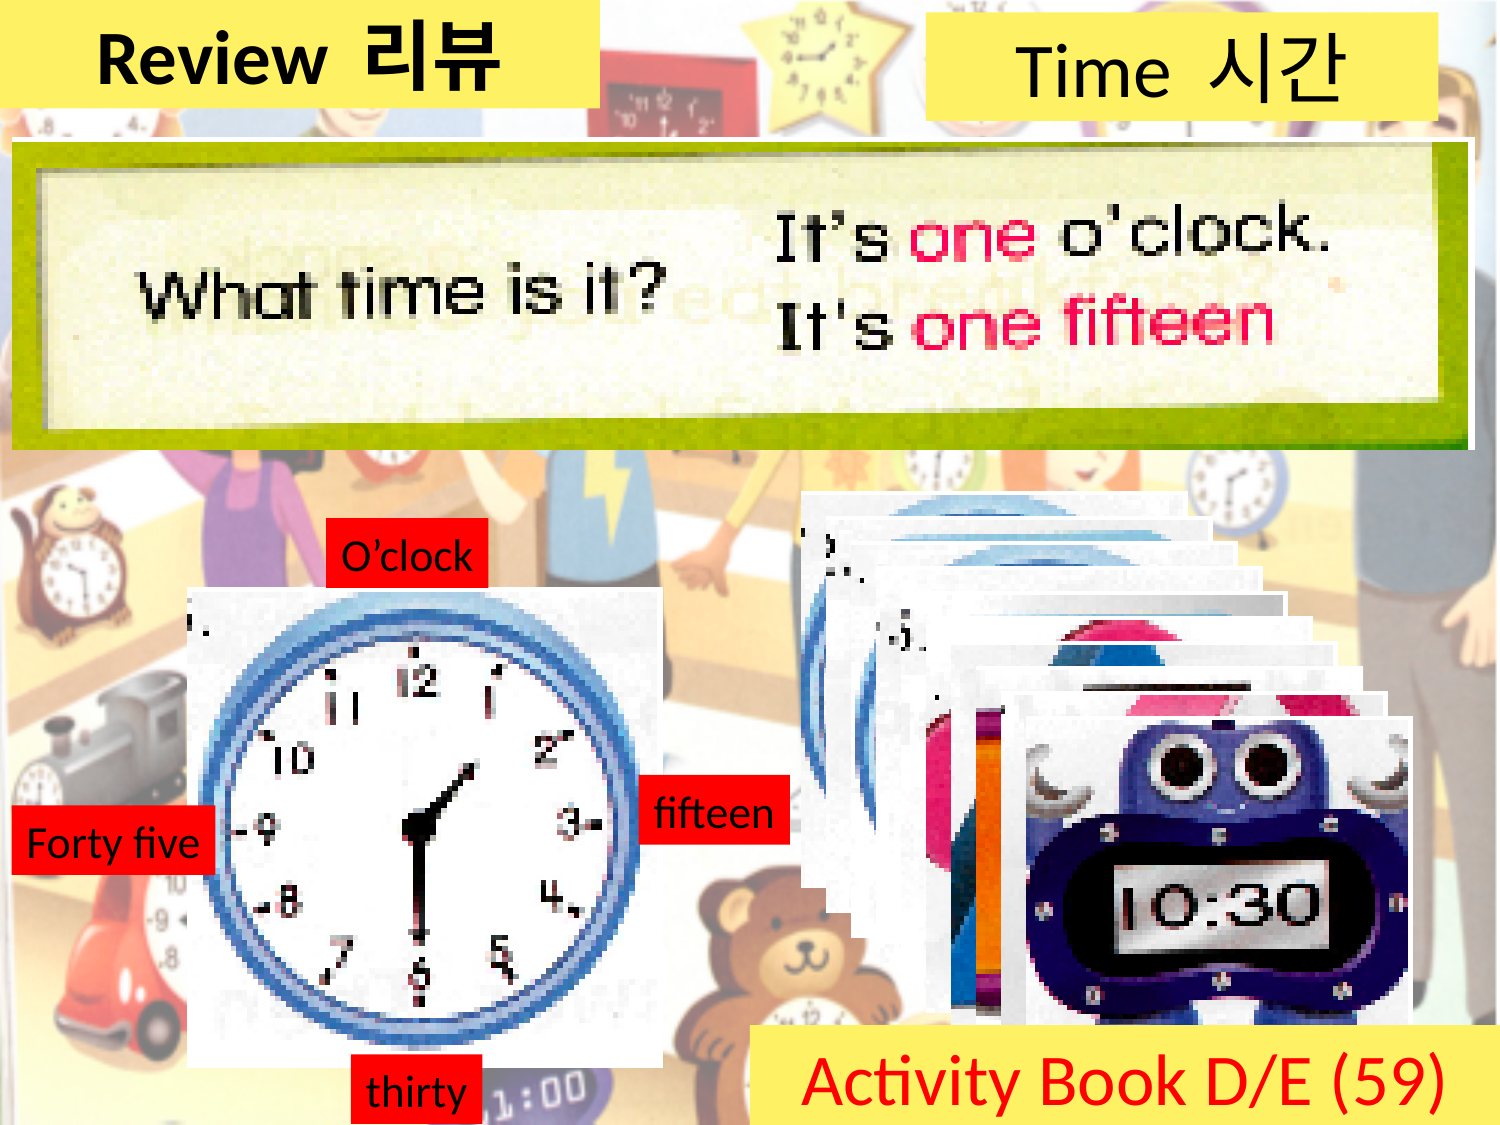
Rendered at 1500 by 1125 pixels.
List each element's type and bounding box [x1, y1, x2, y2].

picture [0, 0, 1500, 1125]
text_box [10, 517, 792, 1125]
